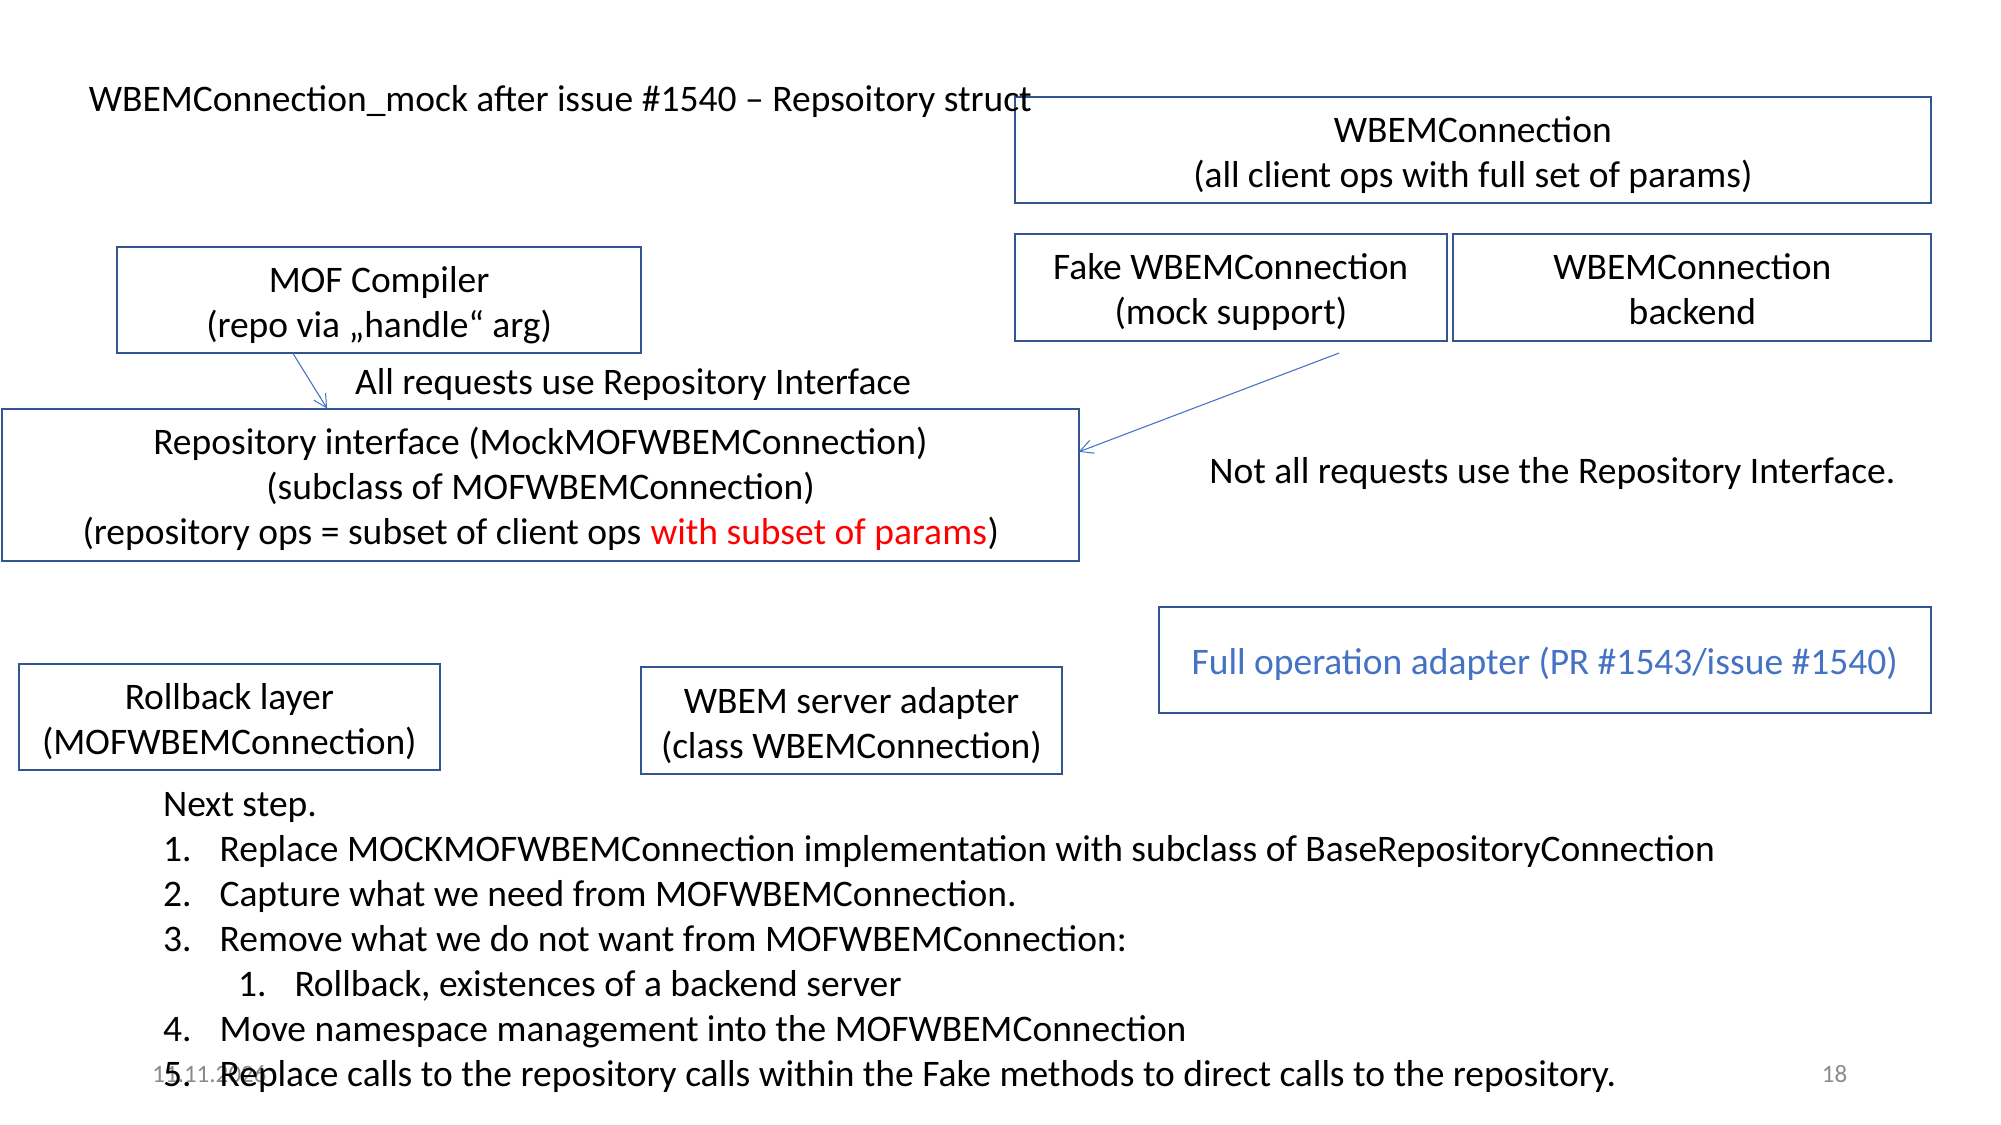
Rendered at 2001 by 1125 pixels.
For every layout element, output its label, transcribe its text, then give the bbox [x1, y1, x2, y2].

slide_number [137, 1042, 588, 1103]
text_box Full operation adapter (PR #1543/issue #1540) [1158, 606, 1932, 714]
slide_number 18 [1412, 1042, 1863, 1103]
text_box MOF Compiler (repo via „handle“ arg) [116, 246, 642, 354]
text_box Repository interface (MockMOFWBEMConnection) (subclass of MOFWBEMConnection) (repository ops = subset of client ops with subset of params) [1, 408, 1080, 562]
text_box WBEM server adapter (class WBEMConnection) [640, 666, 1063, 771]
text_box Rollback layer (MOFWBEMConnection) [18, 663, 441, 771]
text_box Next step. Replace MOCKMOFWBEMConnection implementation with subclass of BaseRepositoryConnection Capture what we need from MOFWBEMConnection. Remove what we do not want from MOFWBEMConnection: Rollback, existences of a backend server Move namespace management into the MOFWBEMConnection Replace calls to the repository calls within the Fake methods to direct calls to the repository. [148, 771, 1732, 1102]
text_box WBEMConnection_mock after issue #1540 – Repsoitory struct [74, 66, 1048, 127]
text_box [1078, 352, 1340, 452]
text_box Not all requests use the Repository Interface. [1194, 439, 1912, 499]
text_box Fake WBEMConnection (mock support) [1014, 233, 1448, 342]
text_box WBEMConnection (all client ops with full set of params) [1014, 96, 1932, 204]
text_box WBEMConnection backend [1452, 233, 1932, 342]
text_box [292, 353, 328, 409]
text_box All requests use Repository Interface [340, 349, 927, 410]
